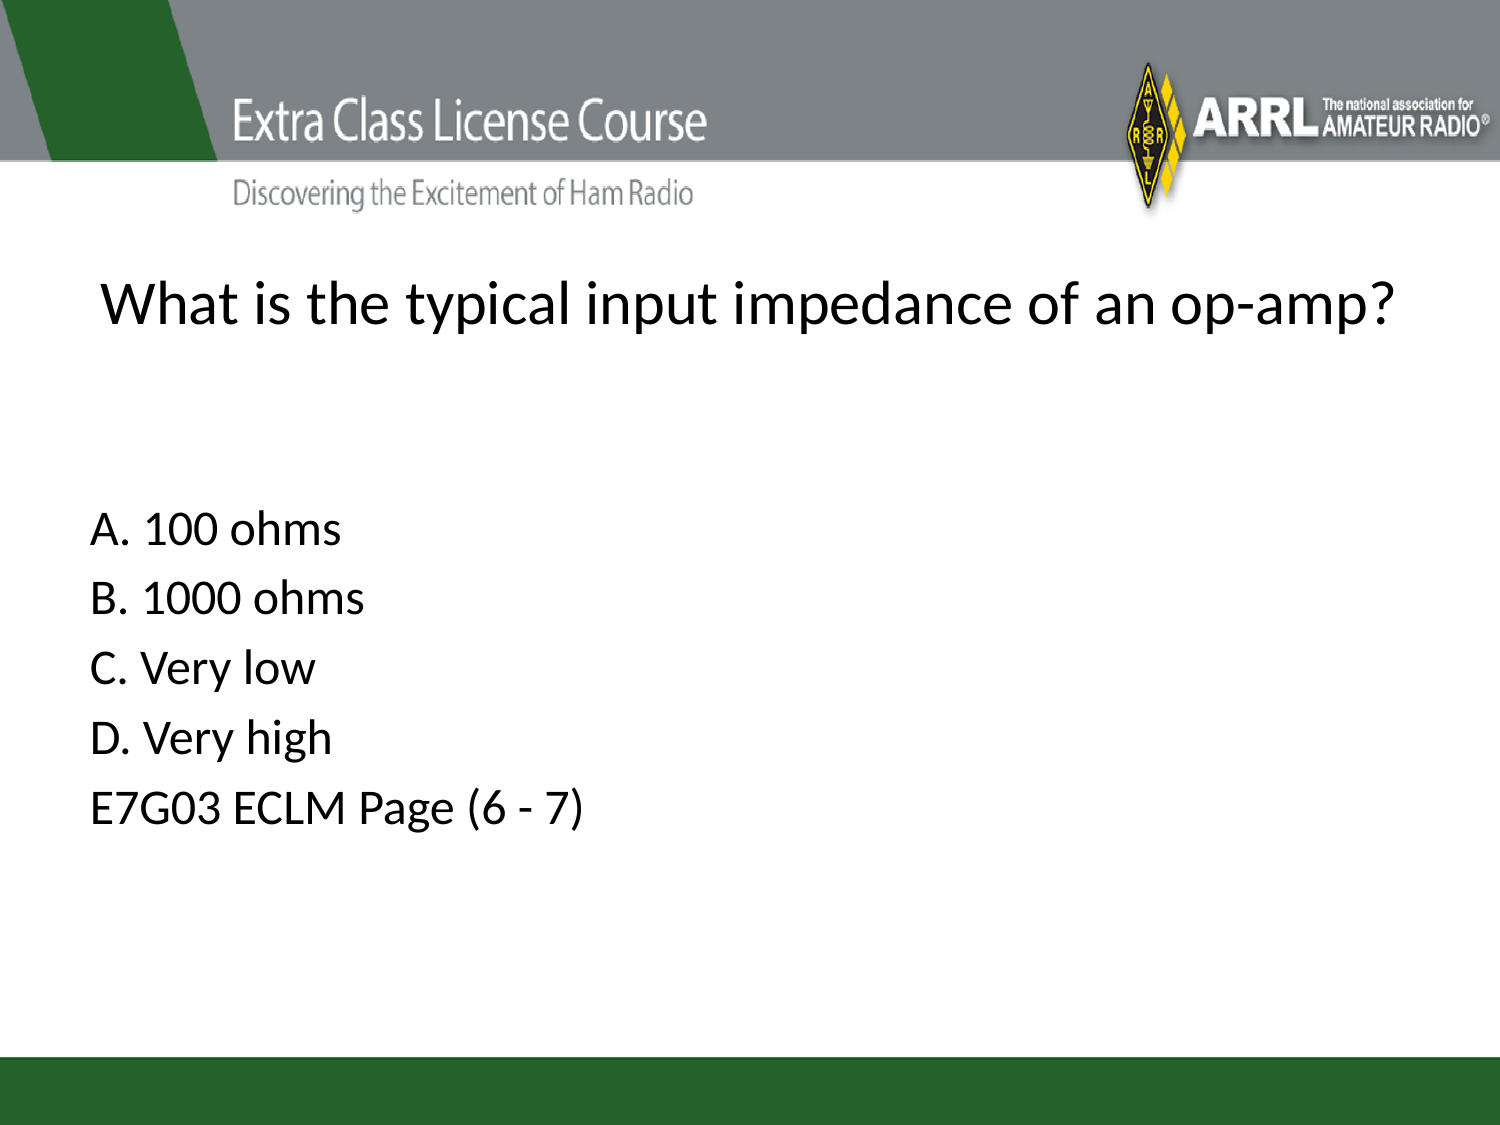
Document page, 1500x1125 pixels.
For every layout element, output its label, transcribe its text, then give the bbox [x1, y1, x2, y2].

picture [0, 0, 1500, 1125]
title What is the typical input impedance of an op-amp? [75, 254, 1425, 435]
list A. 100 ohms B. 1000 ohms C. Very low D. Very high E7G03 ECLM Page (6 - 7) [75, 487, 1425, 1005]
